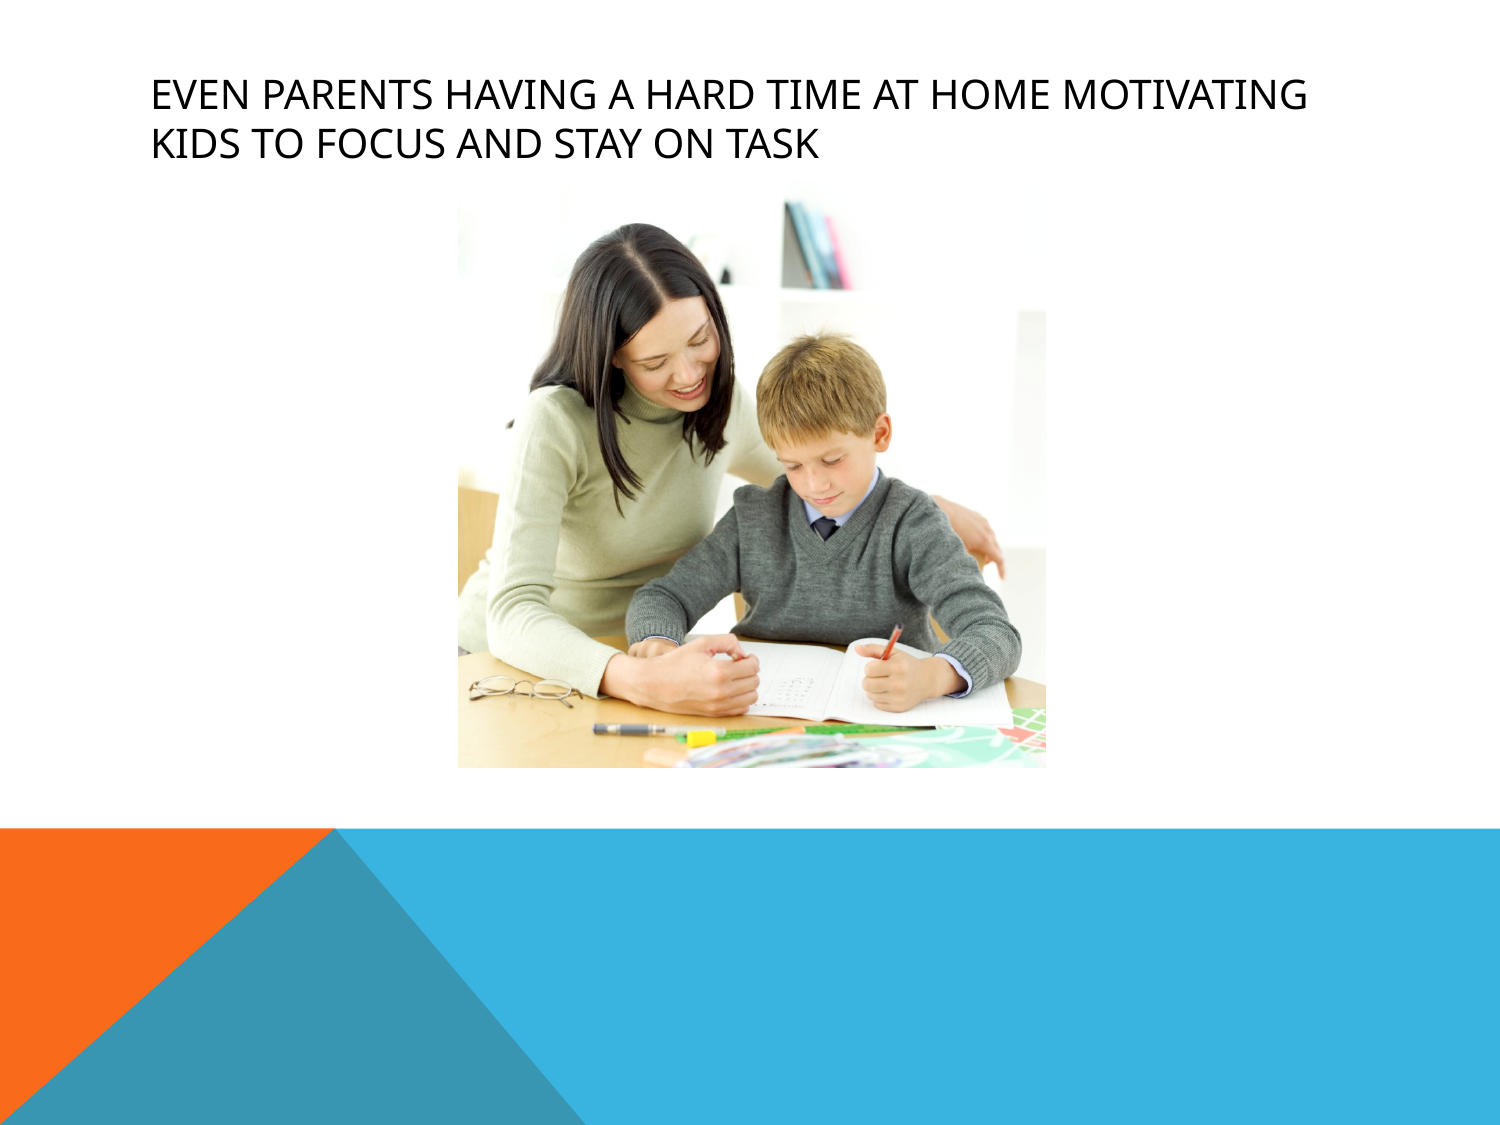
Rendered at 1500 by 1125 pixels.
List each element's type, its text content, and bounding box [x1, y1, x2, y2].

title Even Parents having a hard time at home motivating kids to focus and stay on task [135, 60, 1369, 175]
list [457, 180, 1046, 768]
